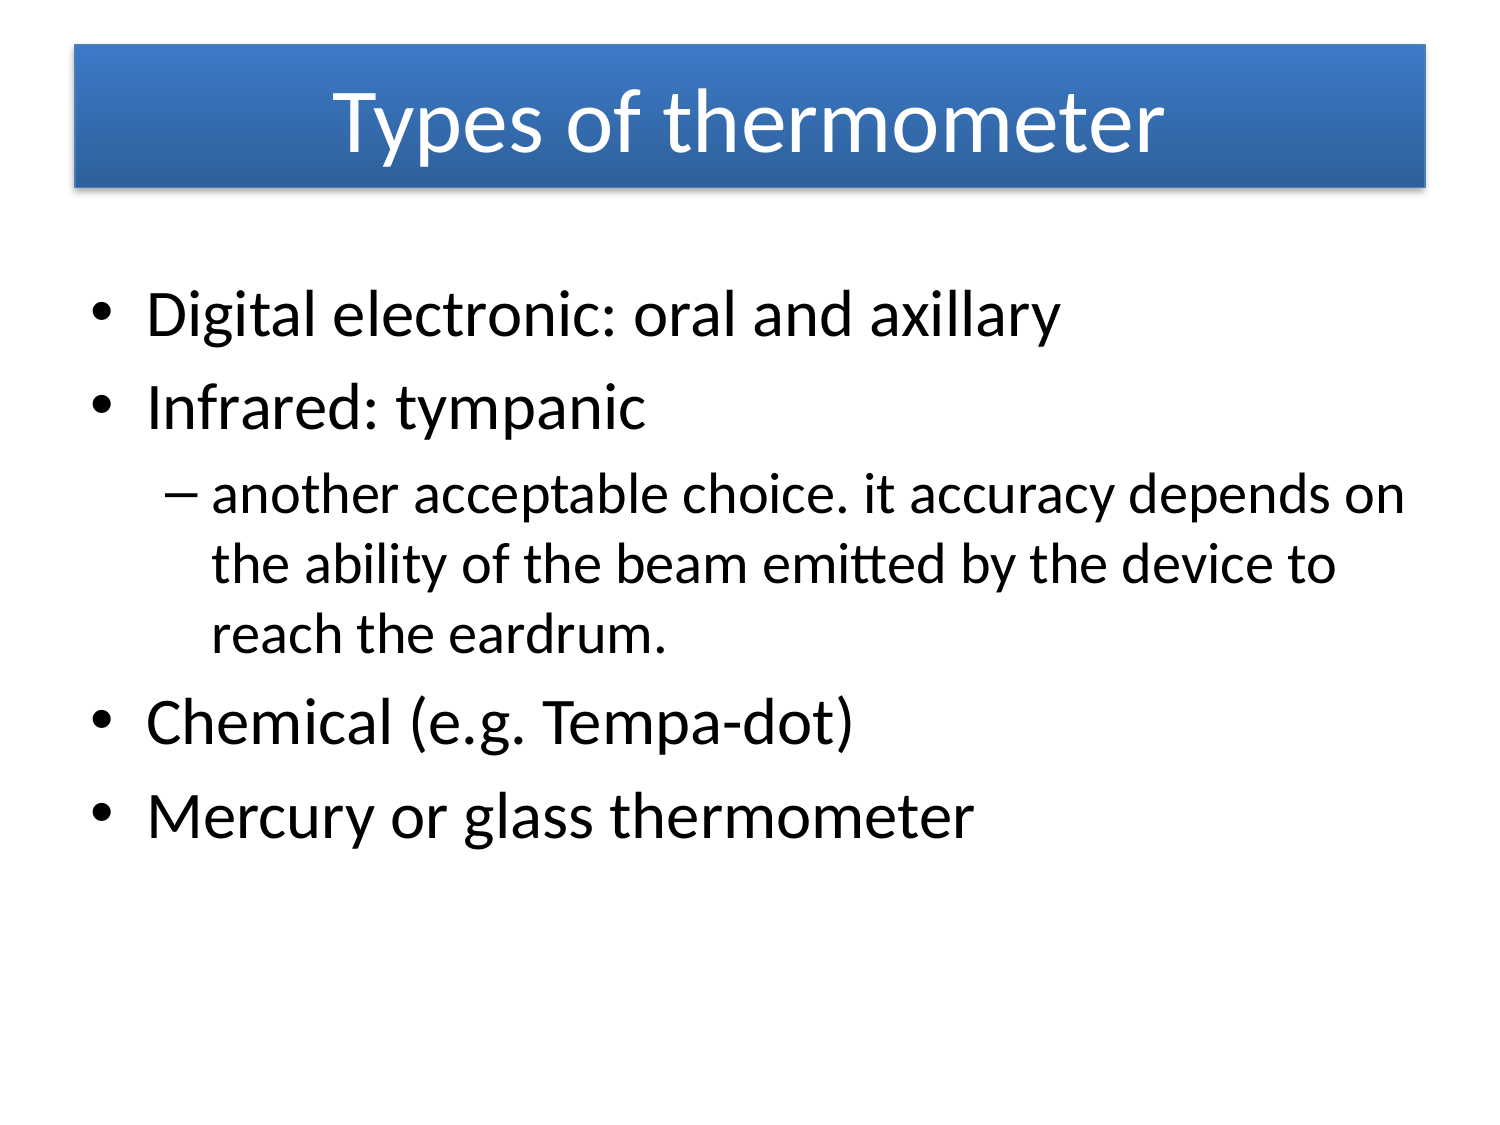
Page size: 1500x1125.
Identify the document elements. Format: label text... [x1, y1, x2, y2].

list Digital electronic: oral and axillary Infrared: tympanic another acceptable choice. it accuracy depends on the ability of the beam emitted by the device to reach the eardrum. Chemical (e.g. Tempa-dot) Mercury or glass thermometer [75, 262, 1425, 1005]
title Types of thermometer [74, 44, 1426, 188]
